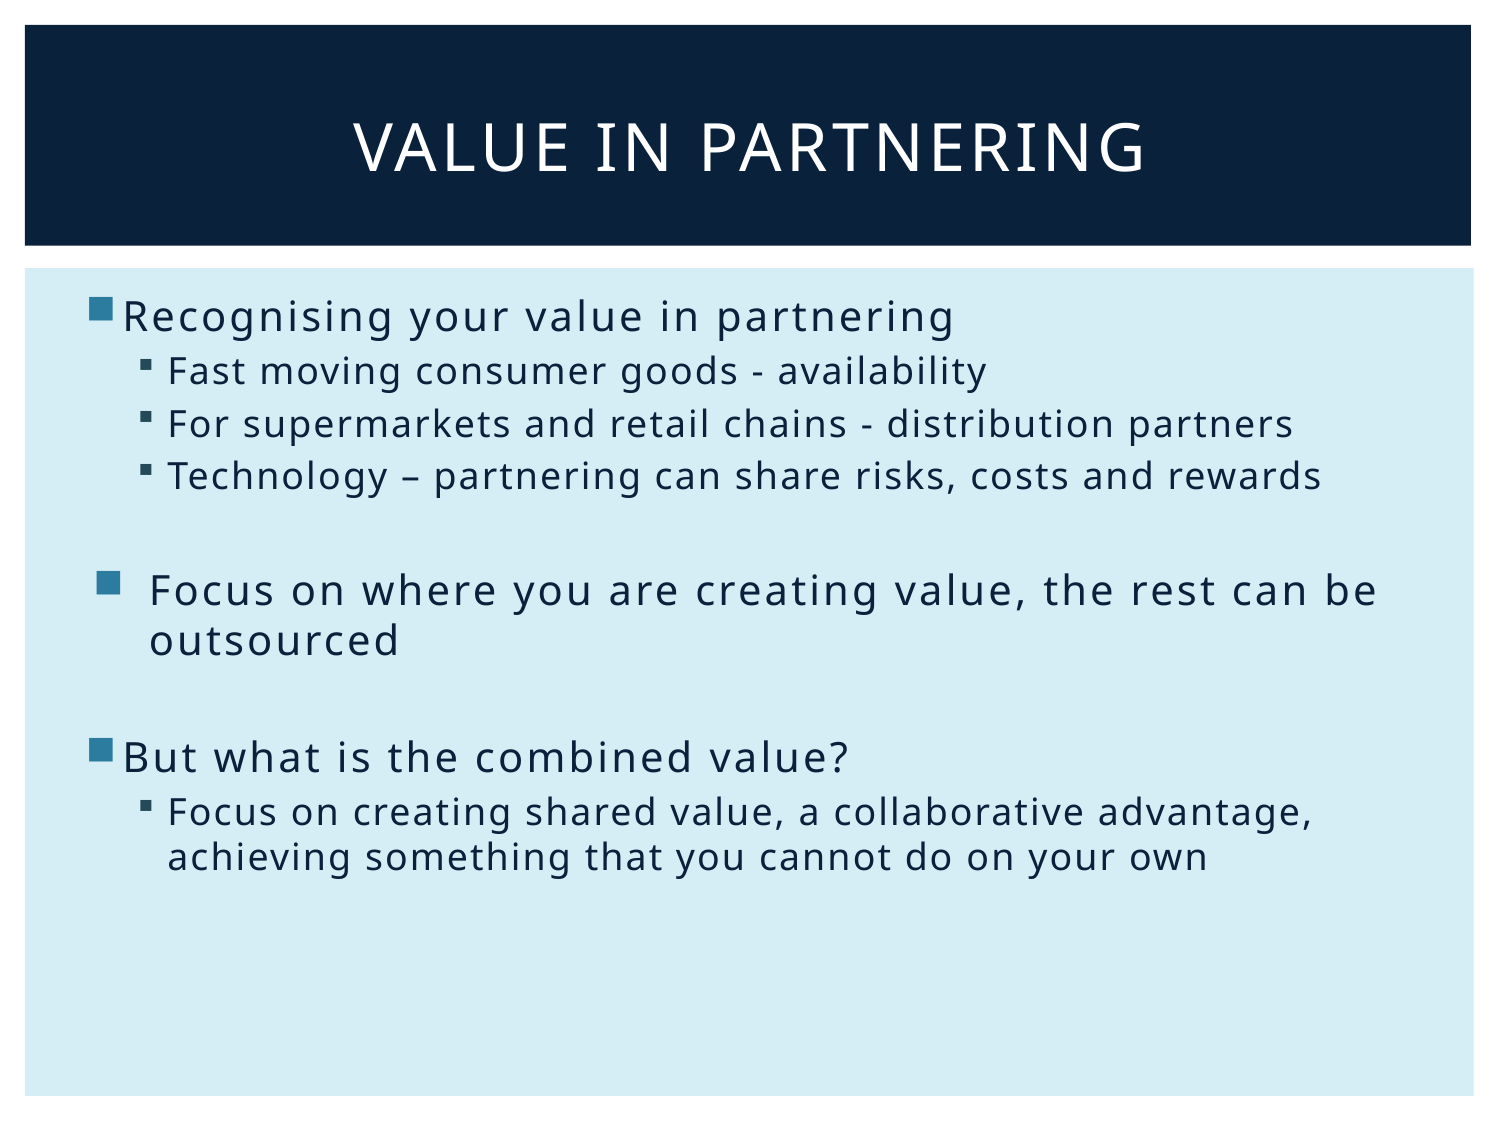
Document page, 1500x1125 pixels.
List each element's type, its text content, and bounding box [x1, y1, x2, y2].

title Value in partnering [62, 58, 1438, 232]
list Recognising your value in partnering Fast moving consumer goods - availability For supermarkets and retail chains - distribution partners Technology – partnering can share risks, costs and rewards Focus on where you are creating value, the rest can be outsourced But what is the combined value? Focus on creating shared value, a collaborative advantage, achieving something that you cannot do on your own [62, 281, 1442, 1005]
